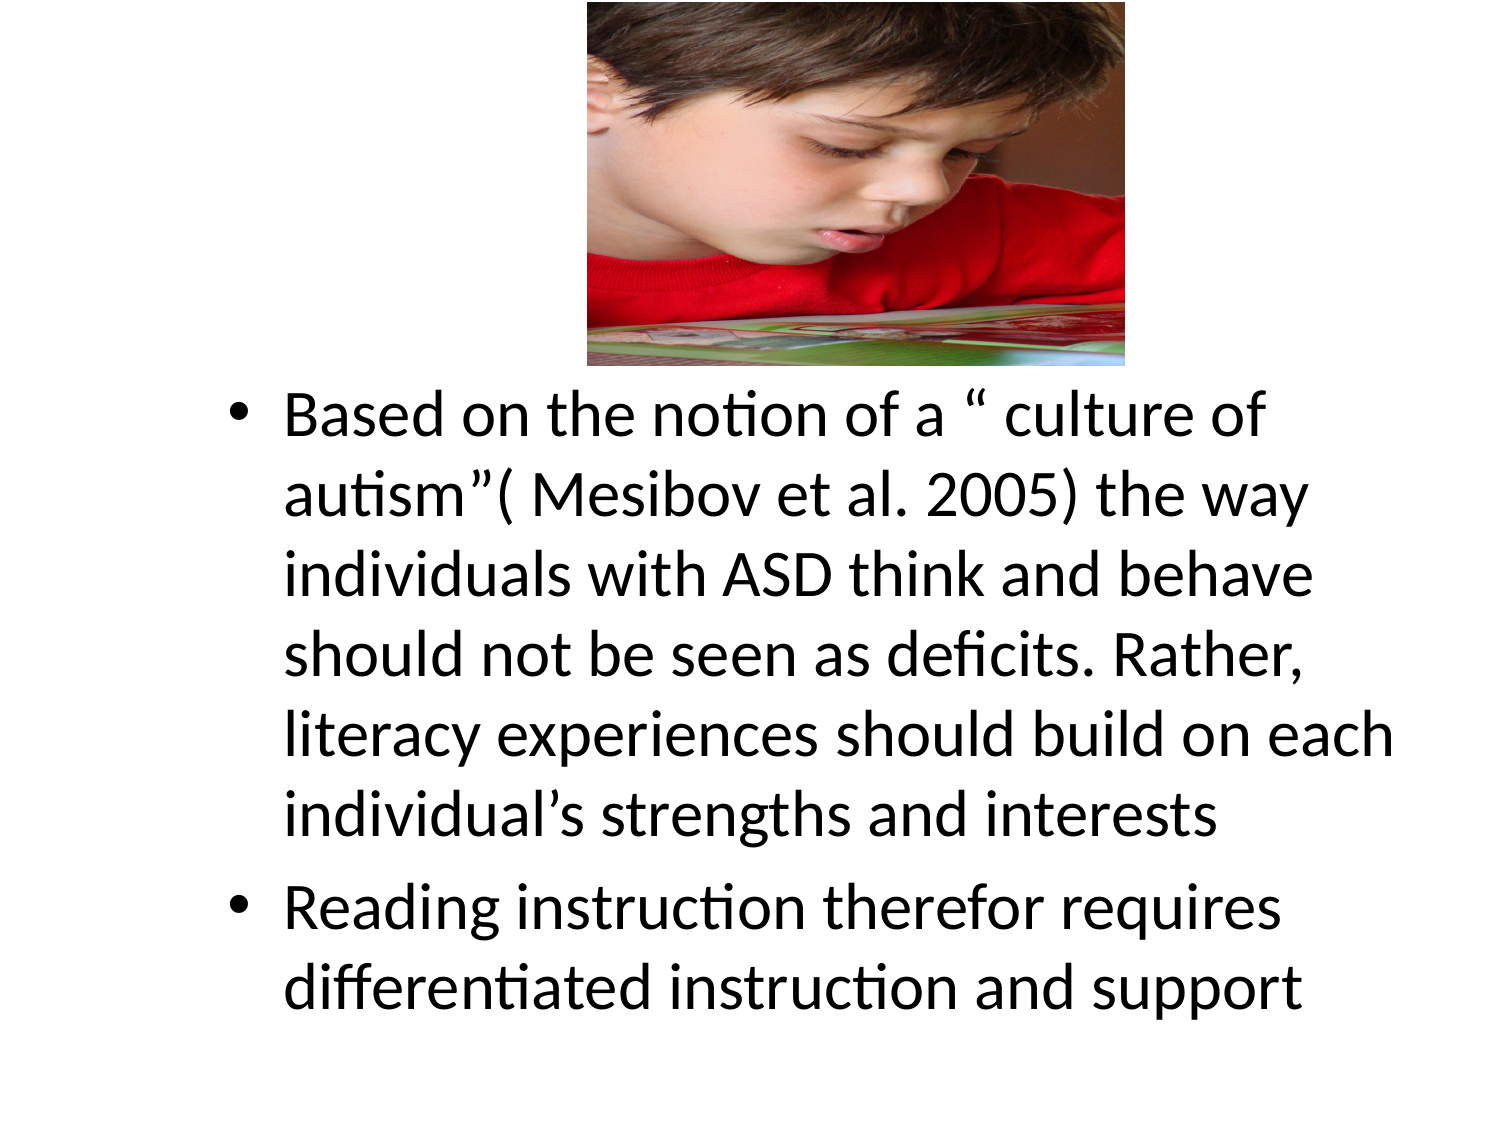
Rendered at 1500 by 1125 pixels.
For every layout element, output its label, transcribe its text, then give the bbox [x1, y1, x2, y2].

list Based on the notion of a “ culture of autism”( Mesibov et al. 2005) the way individuals with ASD think and behave should not be seen as deficits. Rather, literacy experiences should build on each individual’s strengths and interests Reading instruction therefor requires differentiated instruction and support [212, 362, 1475, 1088]
picture [587, 2, 1126, 366]
